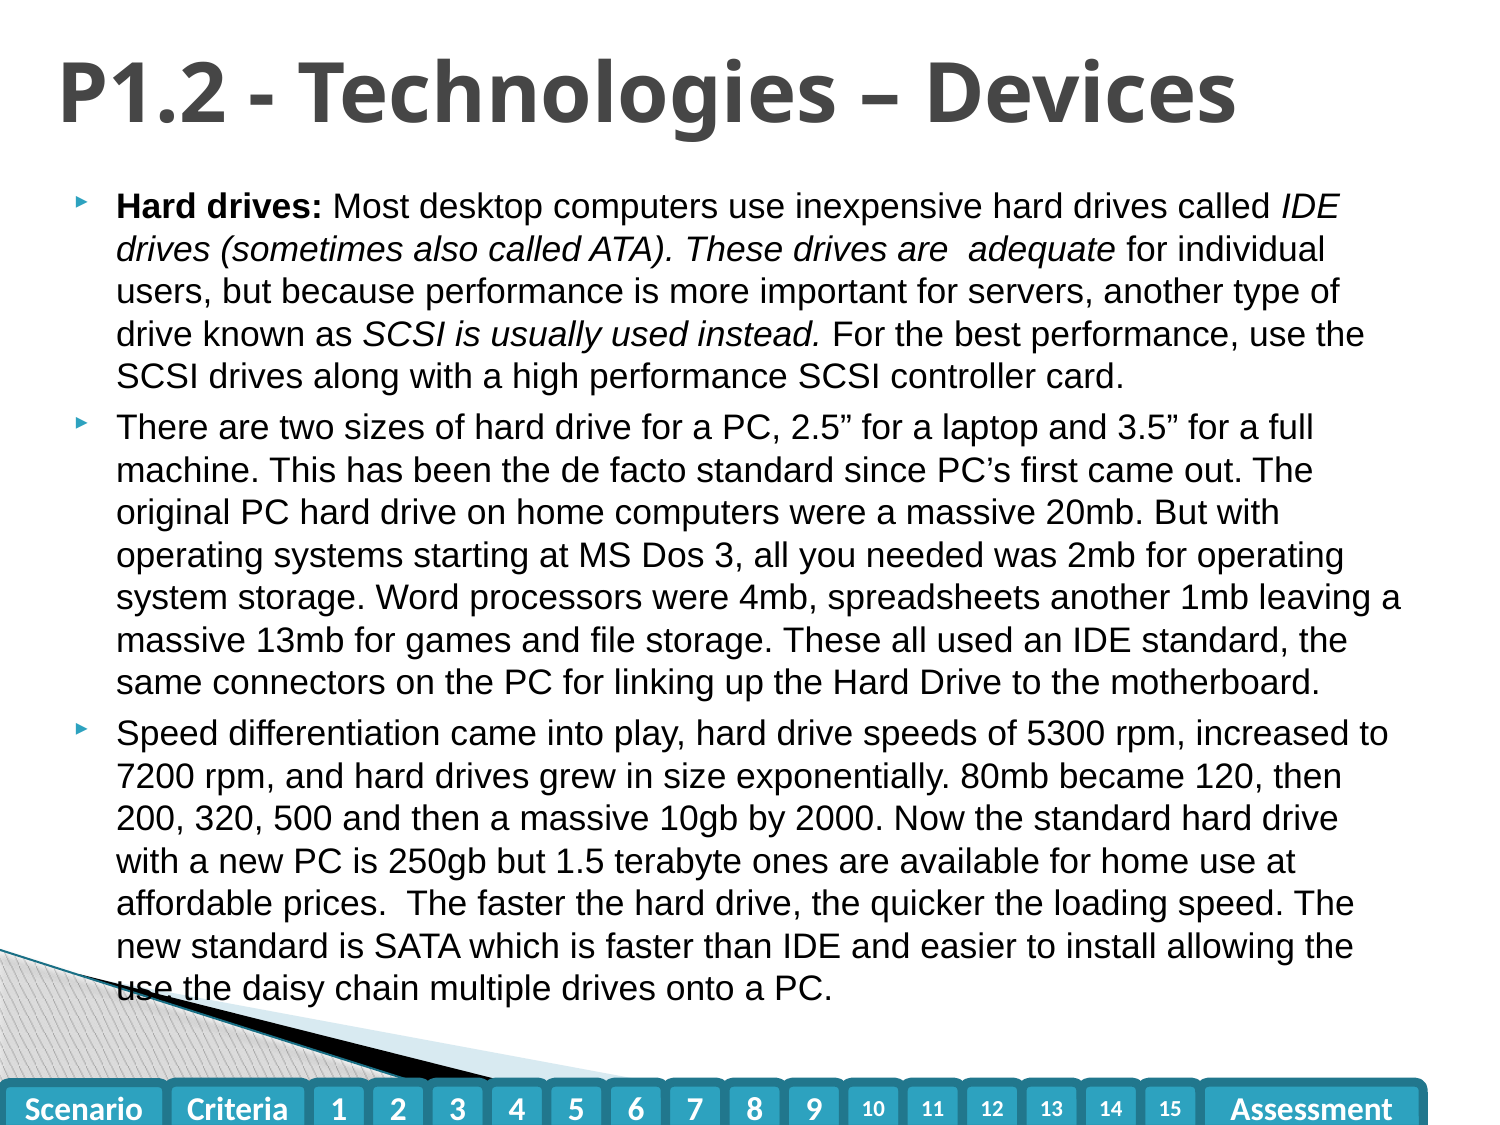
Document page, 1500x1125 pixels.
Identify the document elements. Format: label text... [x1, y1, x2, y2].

list Hard drives: Most desktop computers use inexpensive hard drives called IDE drives (sometimes also called ATA). These drives are adequate for individual users, but because performance is more important for servers, another type of drive known as SCSI is usually used instead. For the best performance, use the SCSI drives along with a high performance SCSI controller card. There are two sizes of hard drive for a PC, 2.5” for a laptop and 3.5” for a full machine. This has been the de facto standard since PC’s first came out. The original PC hard drive on home computers were a massive 20mb. But with operating systems starting at MS Dos 3, all you needed was 2mb for operating system storage. Word processors were 4mb, spreadsheets another 1mb leaving a massive 13mb for games and file storage. These all used an IDE standard, the same connectors on the PC for linking up the Hard Drive to the motherboard. Speed differentiation came into play, hard drive speeds of 5300 rpm, increased to 7200 rpm, and hard drives grew in size exponentially. 80mb became 120, then 200, 320, 500 and then a massive 10gb by 2000. Now the standard hard drive with a new PC is 250gb but 1.5 terabyte ones are available for home use at affordable prices. The faster the hard drive, the quicker the loading speed. The new standard is SATA which is faster than IDE and easier to install allowing the use the daisy chain multiple drives onto a PC. [41, 175, 1425, 1083]
text_box P1.2 - Technologies – Devices [41, 19, 1392, 159]
